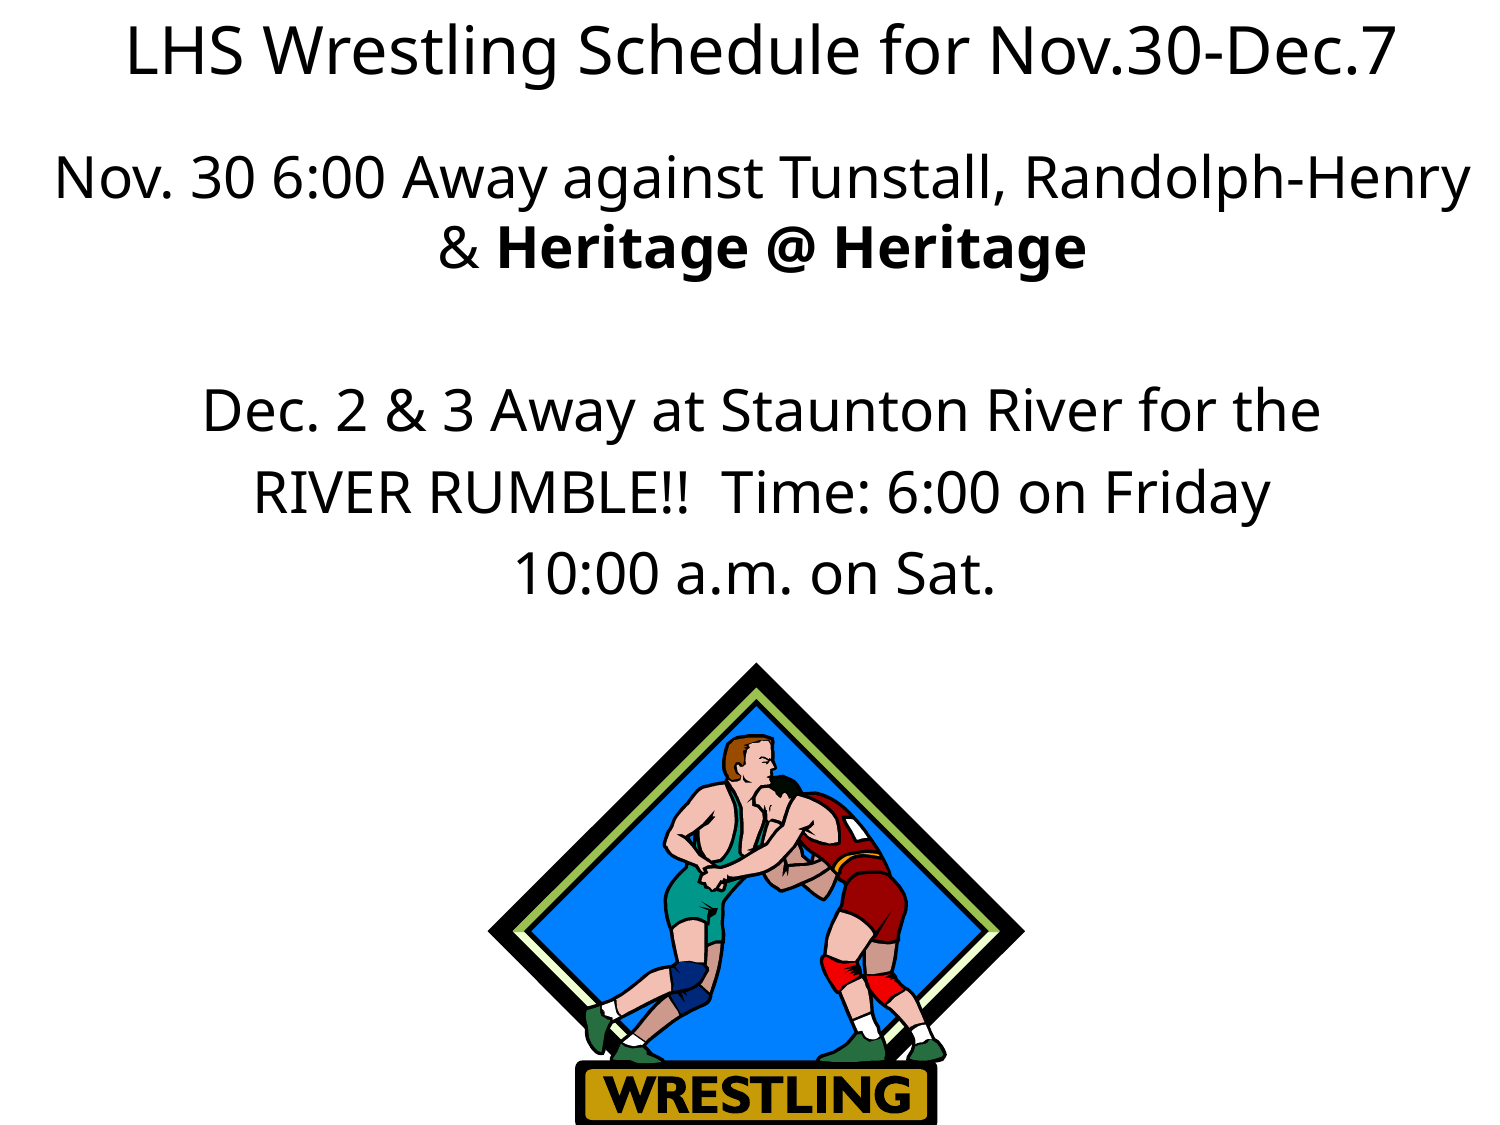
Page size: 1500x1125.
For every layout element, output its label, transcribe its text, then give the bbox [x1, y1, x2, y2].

subtitle LHS Wrestling Schedule for Nov.30-Dec.7 Nov. 30 6:00 Away against Tunstall, Randolph-Henry & Heritage @ Heritage Dec. 2 & 3 Away at Staunton River for the RIVER RUMBLE!! Time: 6:00 on Friday 10:00 a.m. on Sat. [24, 0, 1500, 1125]
picture [487, 662, 1026, 1125]
